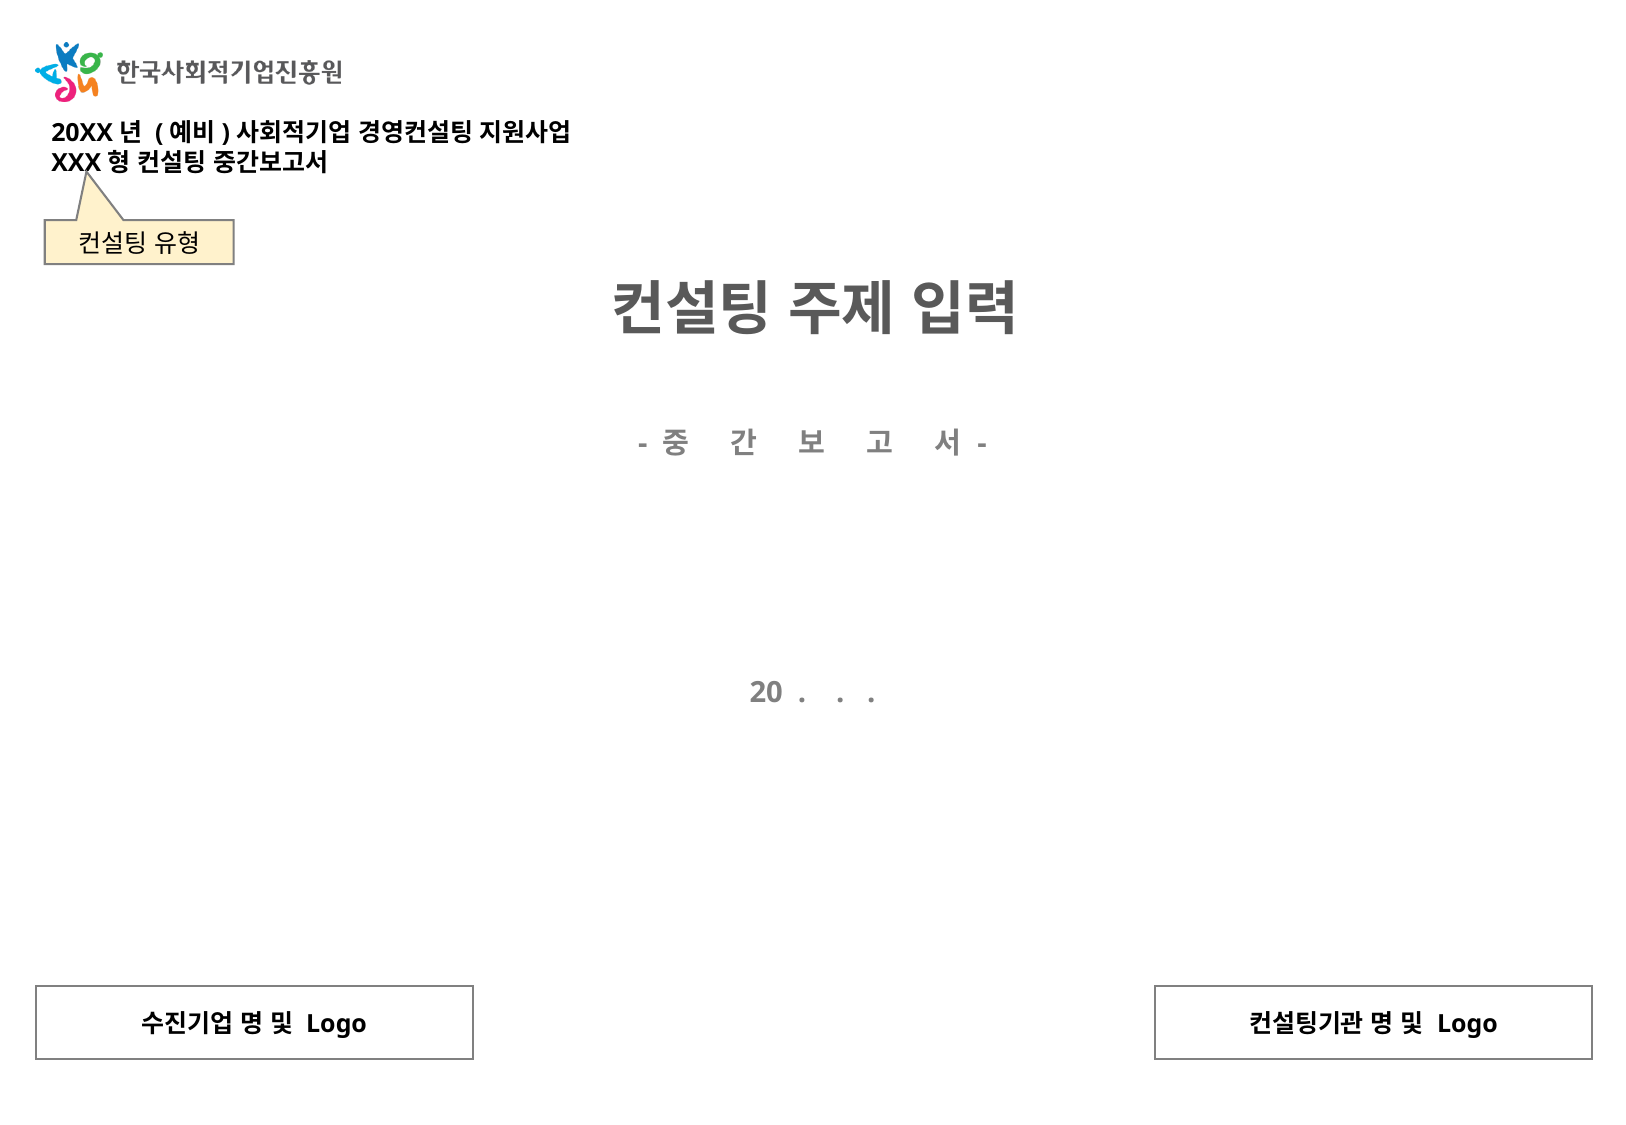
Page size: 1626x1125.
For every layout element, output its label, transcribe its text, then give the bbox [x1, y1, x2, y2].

text_box 20XX년 (예비)사회적기업 경영컨설팅 지원사업 XXX형 컨설팅 중간보고서 [36, 109, 589, 184]
text_box 컨설팅기관 명 및 Logo [1154, 985, 1593, 1060]
text_box - 중 간 보 고 서 - [546, 417, 1079, 468]
text_box 컨설팅 유형 [43, 169, 235, 266]
text_box 수진기업 명 및 Logo [35, 985, 474, 1060]
text_box 컨설팅 주제 입력 [35, 264, 1595, 349]
text_box 20 . . . [546, 665, 1079, 716]
picture [35, 42, 341, 102]
picture [47, 69, 54, 75]
